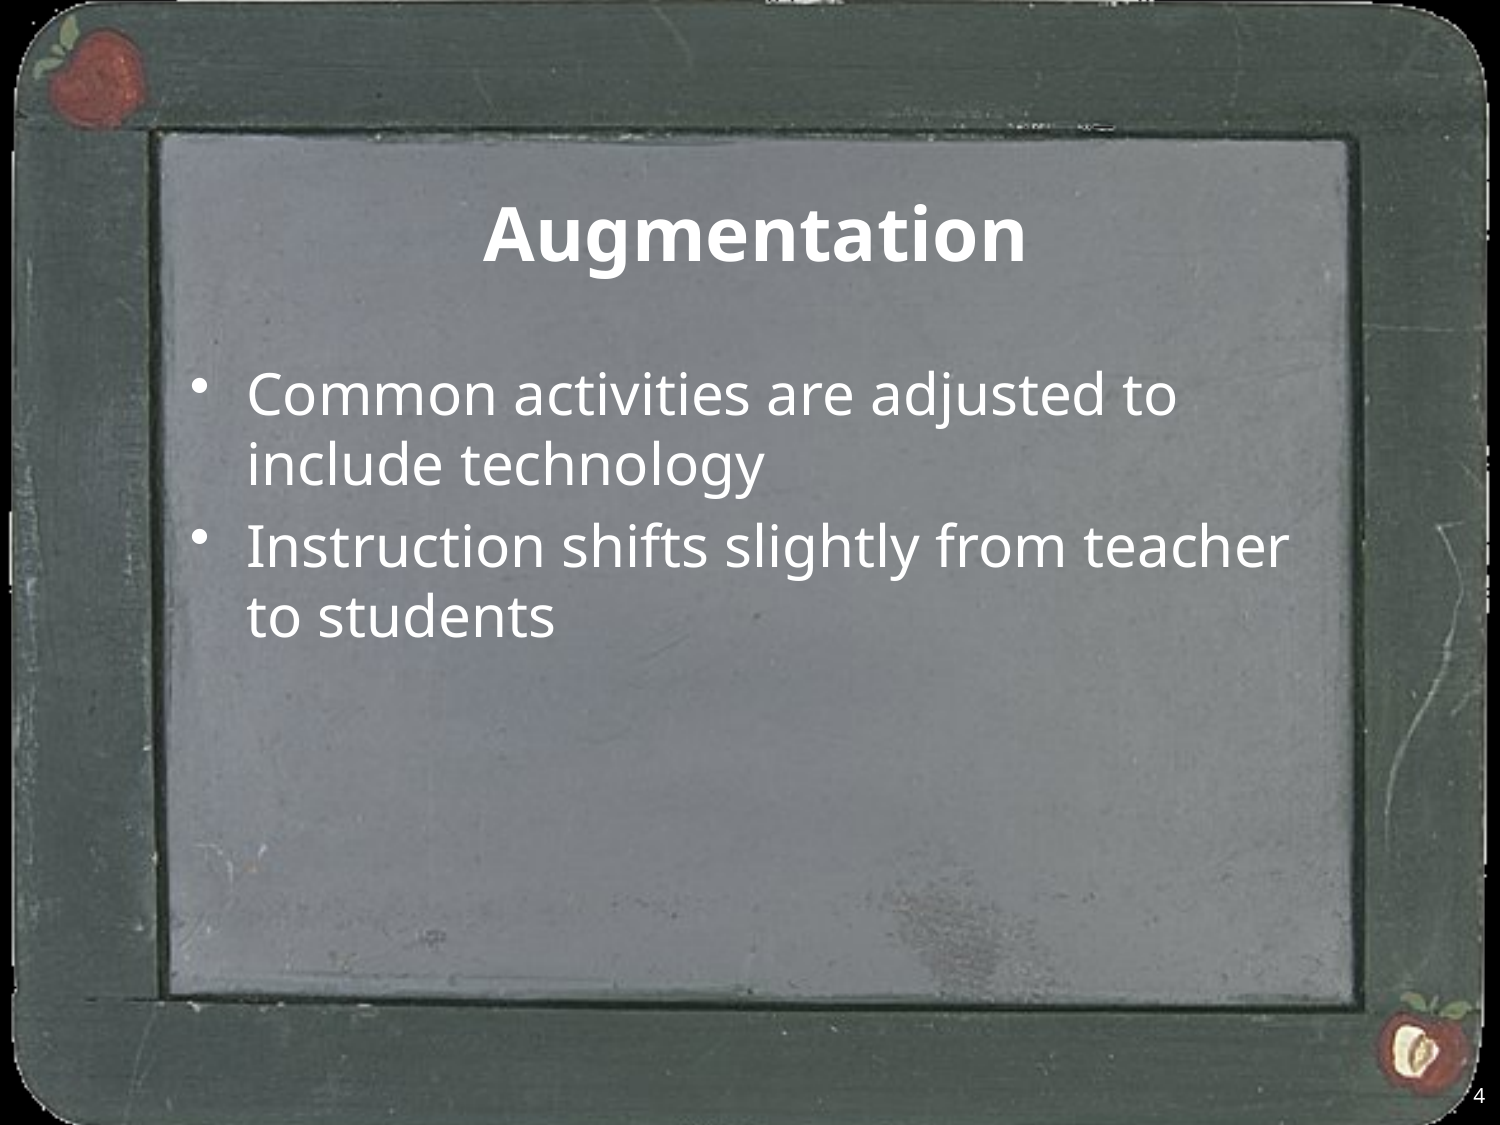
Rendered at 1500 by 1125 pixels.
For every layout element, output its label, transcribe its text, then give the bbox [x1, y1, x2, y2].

title Augmentation [174, 137, 1338, 326]
picture [0, 0, 1500, 1125]
list Common activities are adjusted to include technology Instruction shifts slightly from teacher to students [174, 349, 1338, 976]
slide_number 4 [1249, 1074, 1500, 1125]
